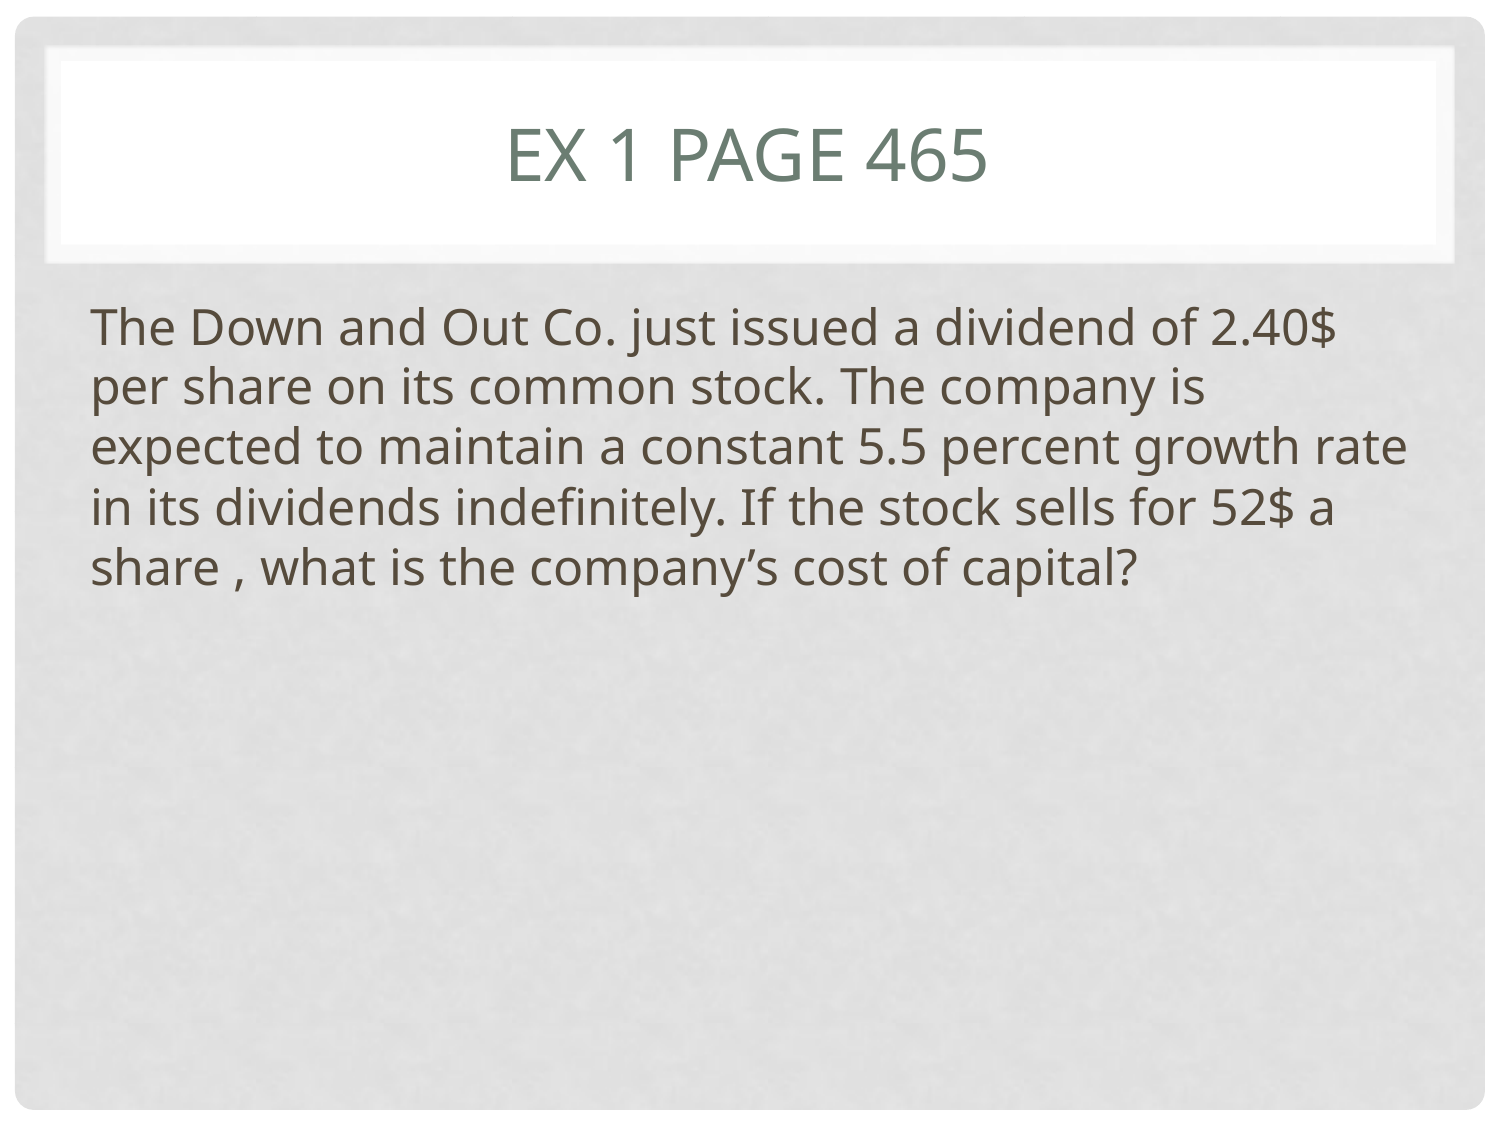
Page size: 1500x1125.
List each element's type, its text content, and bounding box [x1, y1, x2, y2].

title Ex 1 Page 465 [69, 66, 1425, 238]
list The Down and Out Co. just issued a dividend of 2.40$ per share on its common stock. The company is expected to maintain a constant 5.5 percent growth rate in its dividends indefinitely. If the stock sells for 52$ a share , what is the company’s cost of capital? [75, 287, 1425, 1005]
